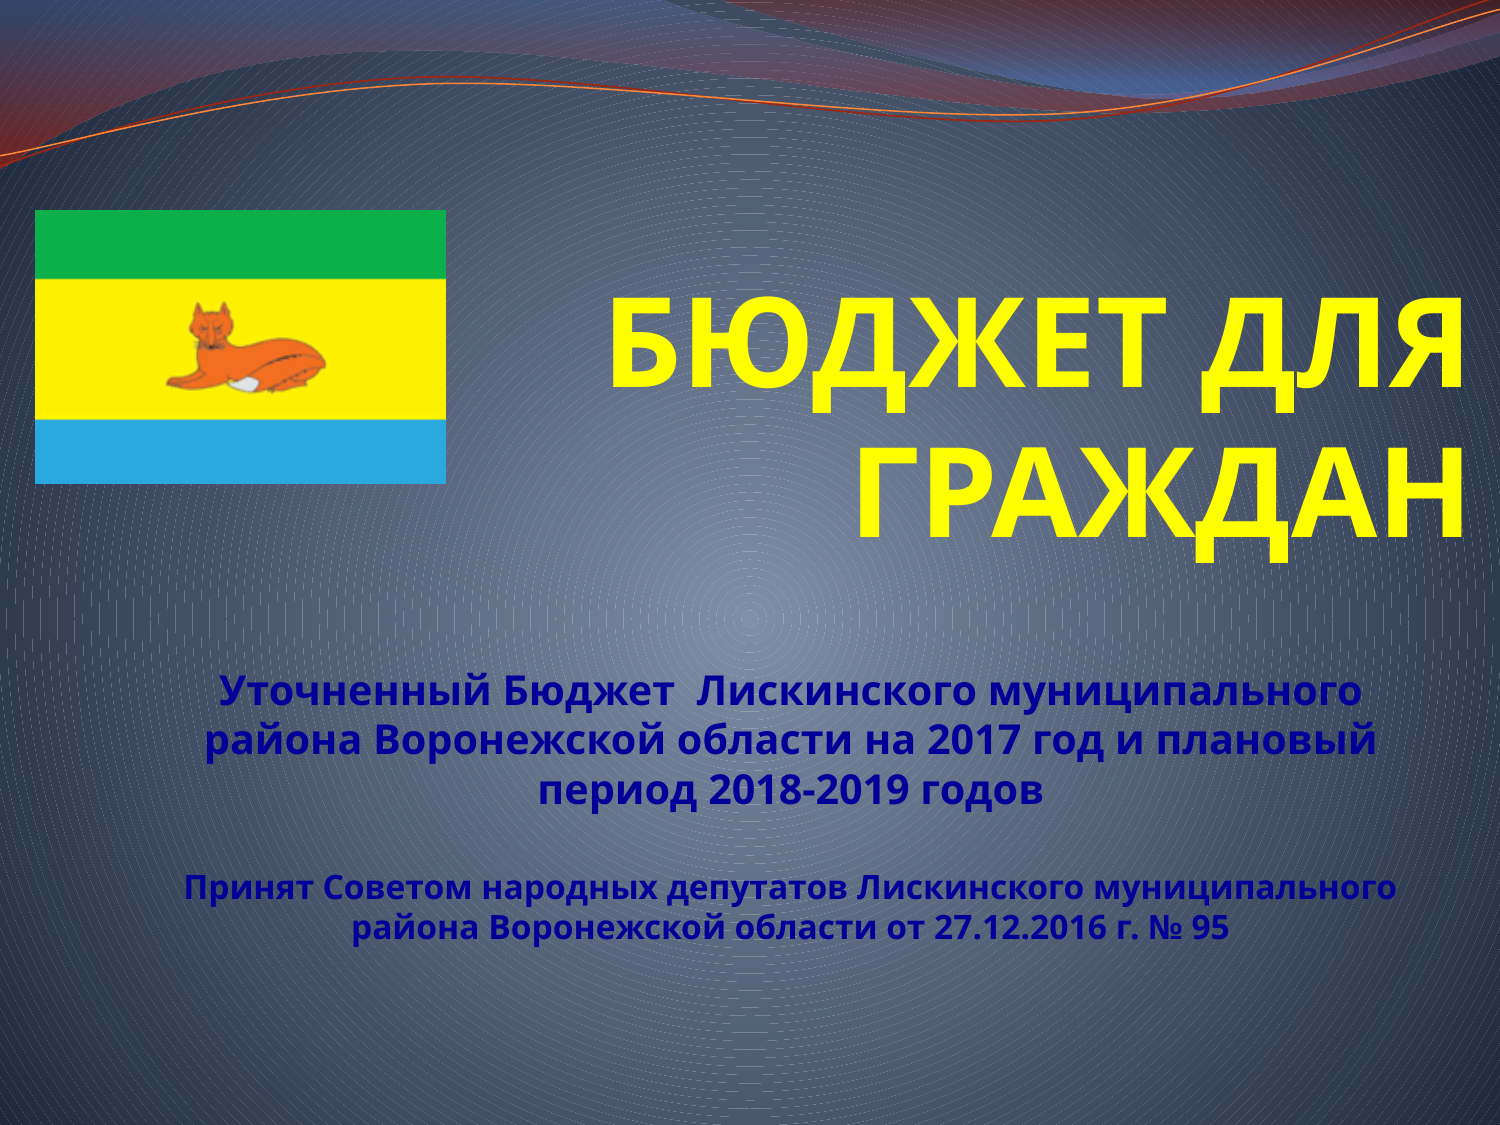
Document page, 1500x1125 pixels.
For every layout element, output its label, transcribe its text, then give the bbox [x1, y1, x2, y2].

picture [34, 210, 446, 484]
title Безвозмездные поступления в бюджет Лискинского муниципального района на 2017 год – 751 582,7 тыс.рублей [27, 211, 453, 494]
title БЮДЖЕТ ДЛЯ ГРАЖДАН [0, 87, 1477, 563]
subtitle Уточненный Бюджет Лискинского муниципального района Воронежской области на 2017 год и плановый период 2018-2019 годов Принят Советом народных депутатов Лискинского муниципального района Воронежской области от 27.12.2016 г. № 95 [164, 656, 1425, 985]
